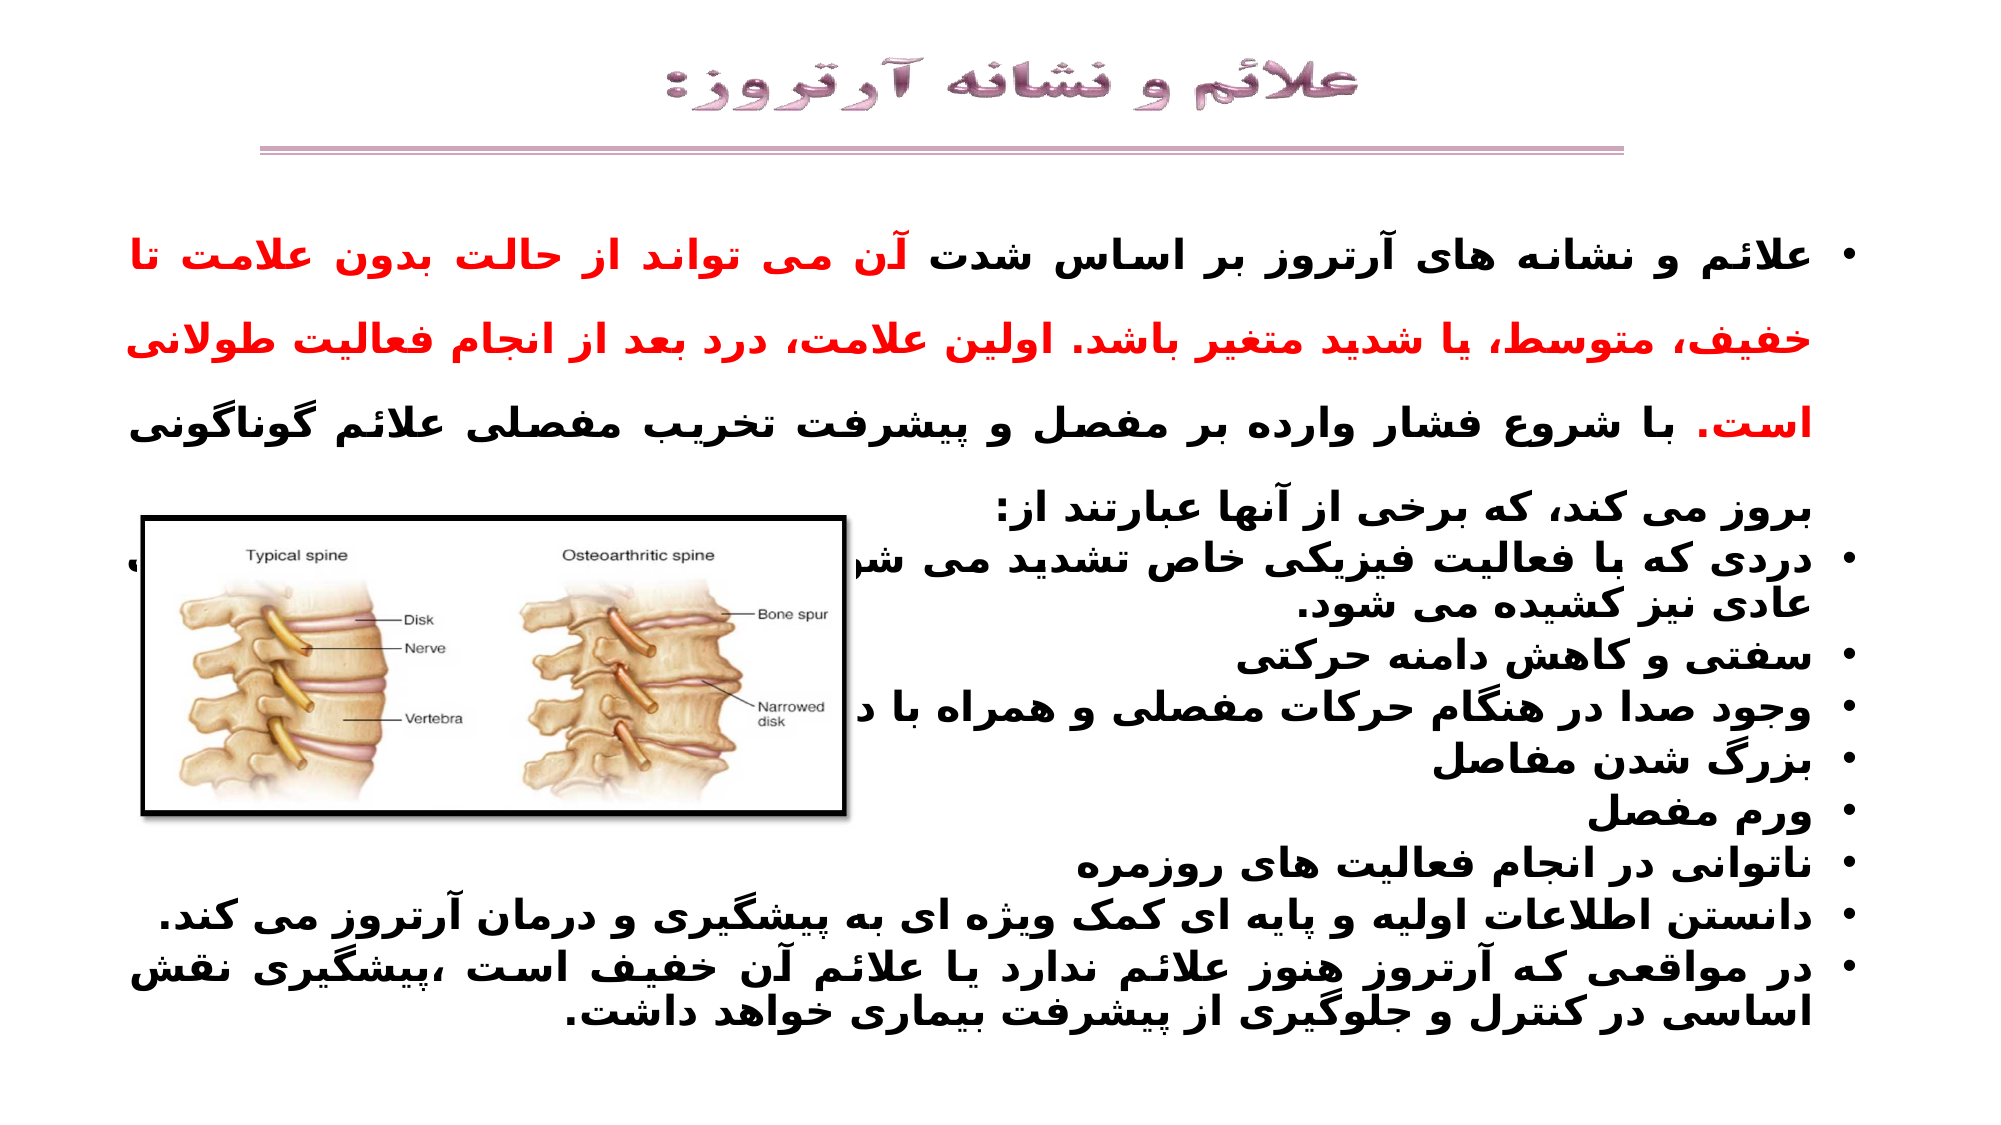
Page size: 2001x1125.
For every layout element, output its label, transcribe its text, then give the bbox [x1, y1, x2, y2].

list علائم و نشانه های آرتروز بر اساس شدت آن می تواند از حالت بدون علامت تا خفیف، متوسط، یا شدید متغیر باشد. اولین علامت، درد بعد از انجام فعالیت طولانی است. با شروع فشار وارده بر مفصل و پیشرفت تخریب مفصلی علائم گوناگونی بروز می کند، که برخی از آنها عبارتند از: دردی که با فعالیت فیزیکی خاص تشدید می شود. این درد به تدریج به درد در حالت عادی نیز کشیده می شود. سفتی و کاهش دامنه حرکتی وجود صدا در هنگام حرکات مفصلی و همراه با درد بزرگ شدن مفاصل ورم مفصل ناتوانی در انجام فعالیت های روزمره دانستن اطلاعات اولیه و پایه ای کمک ویژه ای به پیشگیری و درمان آرتروز می کند. در مواقعی که آرتروز هنوز علائم ندارد یا علائم آن خفیف است ،پیشگیری نقش اساسی در کنترل و جلوگیری از پیشرفت بیماری خواهد داشت. [109, 186, 1863, 1097]
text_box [260, 56, 1625, 155]
picture [137, 511, 856, 828]
